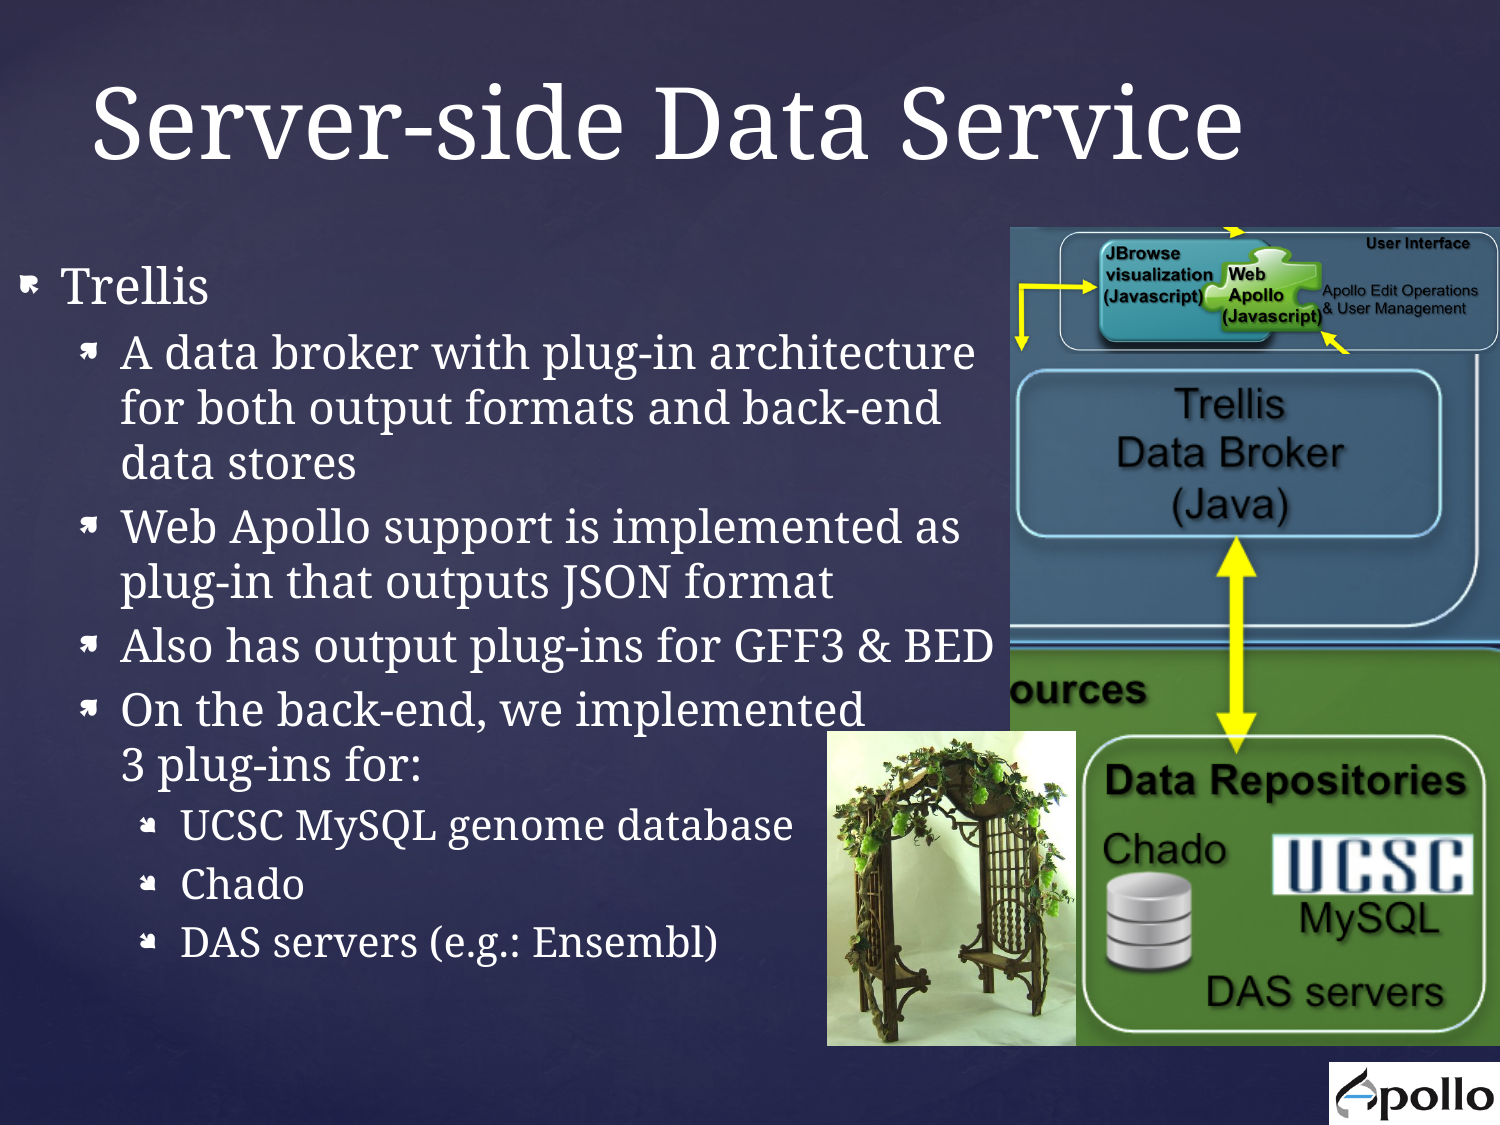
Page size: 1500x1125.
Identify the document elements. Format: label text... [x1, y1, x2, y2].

picture [1328, 1062, 1500, 1125]
picture [827, 226, 1500, 1047]
title Server-side Data Service [75, 37, 1313, 188]
text_box Trellis A data broker with plug-in architecture for both output formats and back-end data stores Web Apollo support is implemented as plug-in that outputs JSON format Also has output plug-ins for GFF3 & BED On the back-end, we implemented 3 plug-ins for: UCSC MySQL genome database Chado DAS servers (e.g.: Ensembl) [0, 199, 1027, 1021]
